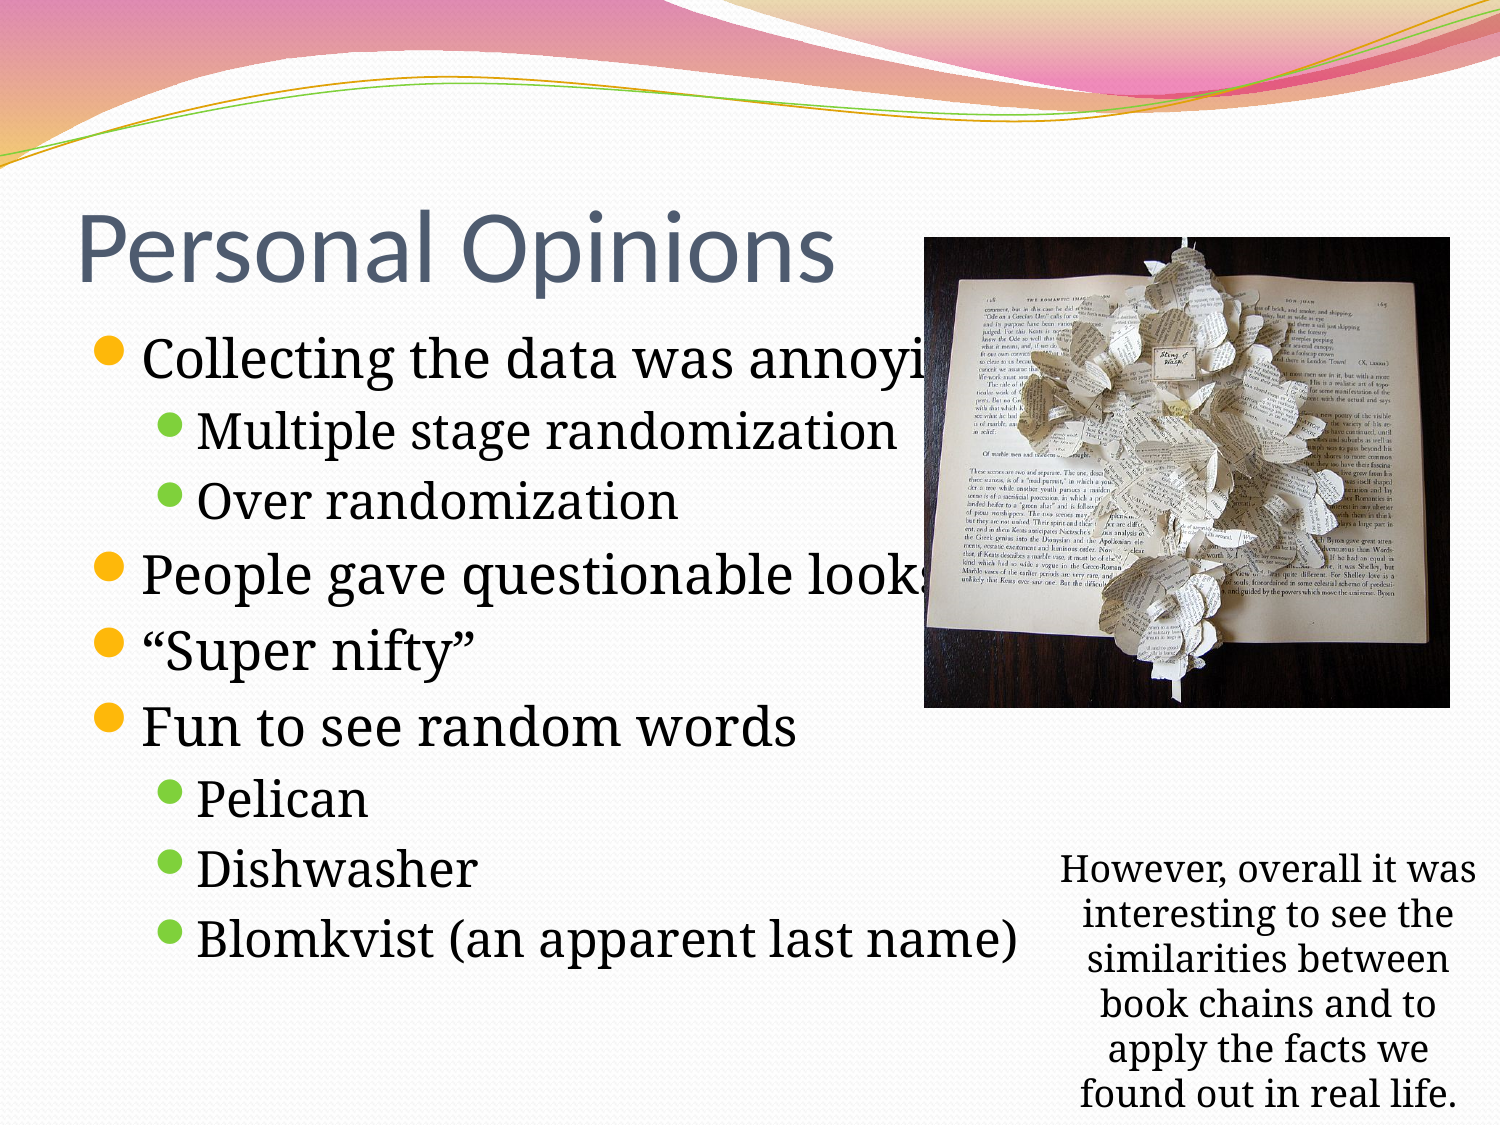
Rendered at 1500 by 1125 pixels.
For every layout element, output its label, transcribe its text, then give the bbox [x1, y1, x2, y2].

title Personal Opinions [75, 115, 1425, 303]
text_box However, overall it was interesting to see the similarities between book chains and to apply the facts we found out in real life. [1037, 837, 1500, 1122]
list Collecting the data was annoying Multiple stage randomization Over randomization People gave questionable looks “Super nifty” Fun to see random words Pelican Dishwasher Blomkvist (an apparent last name) [75, 317, 1425, 1038]
picture [924, 237, 1450, 708]
